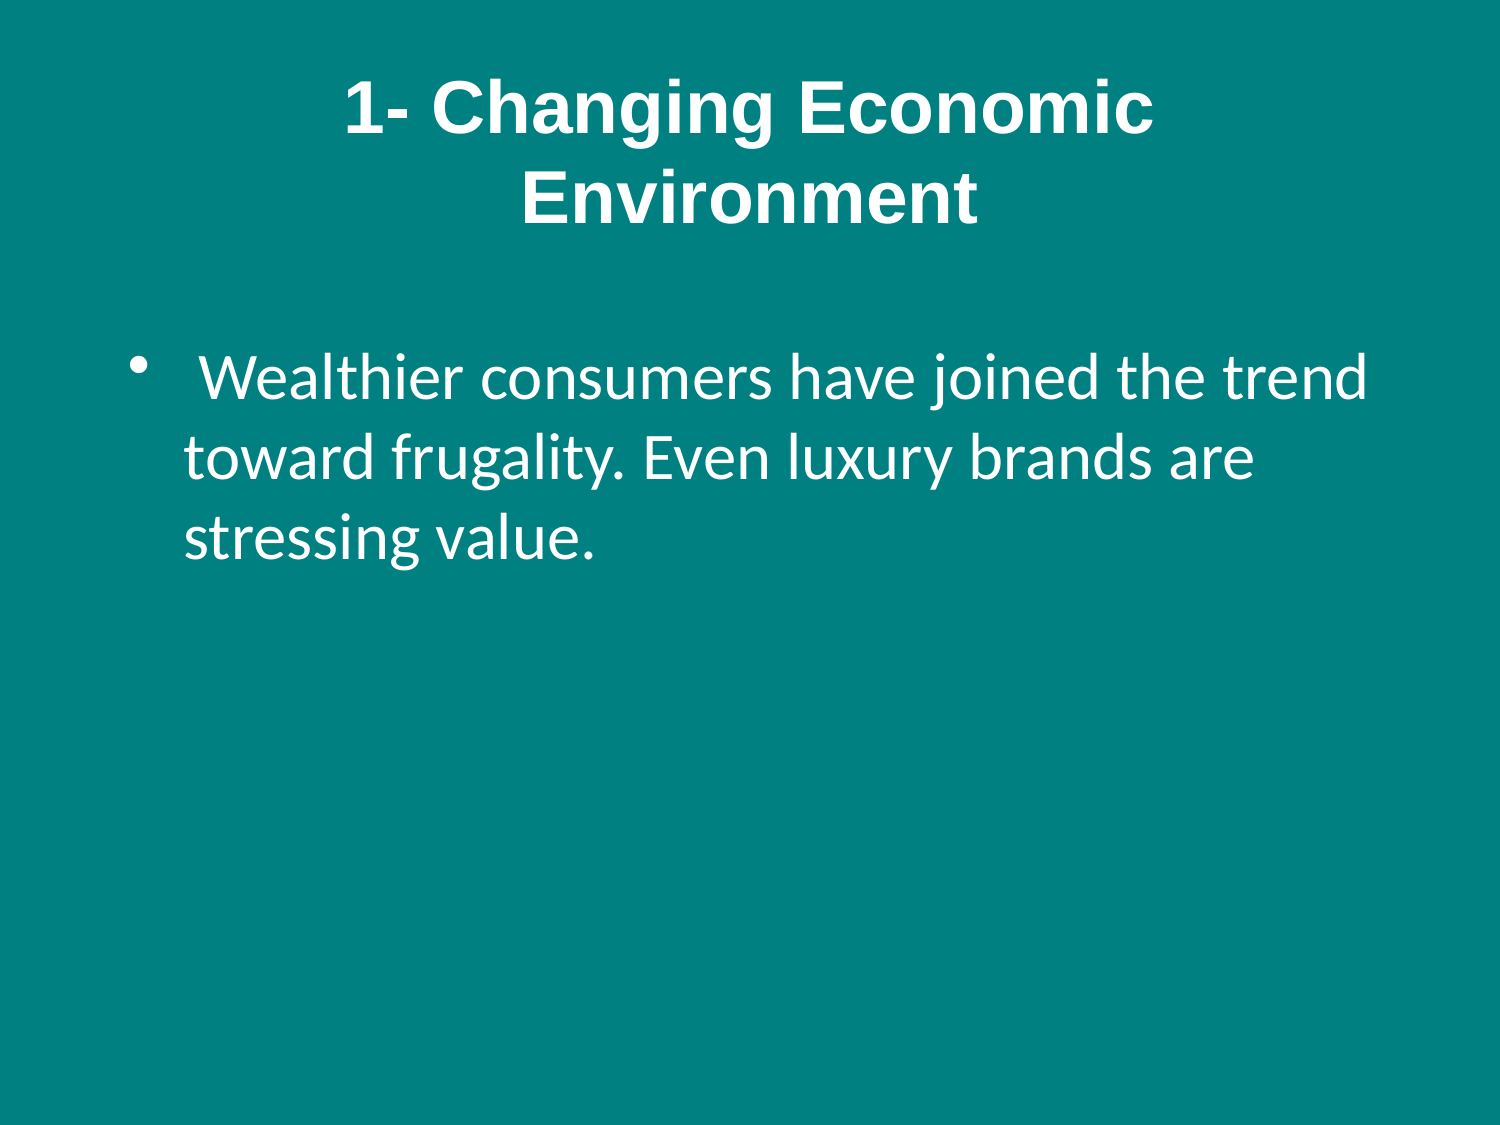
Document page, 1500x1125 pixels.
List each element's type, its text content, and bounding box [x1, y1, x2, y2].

list Wealthier consumers have joined the trend toward frugality. Even luxury brands are stressing value. [112, 324, 1388, 1001]
title 1- Changing Economic Environment [112, 99, 1388, 288]
